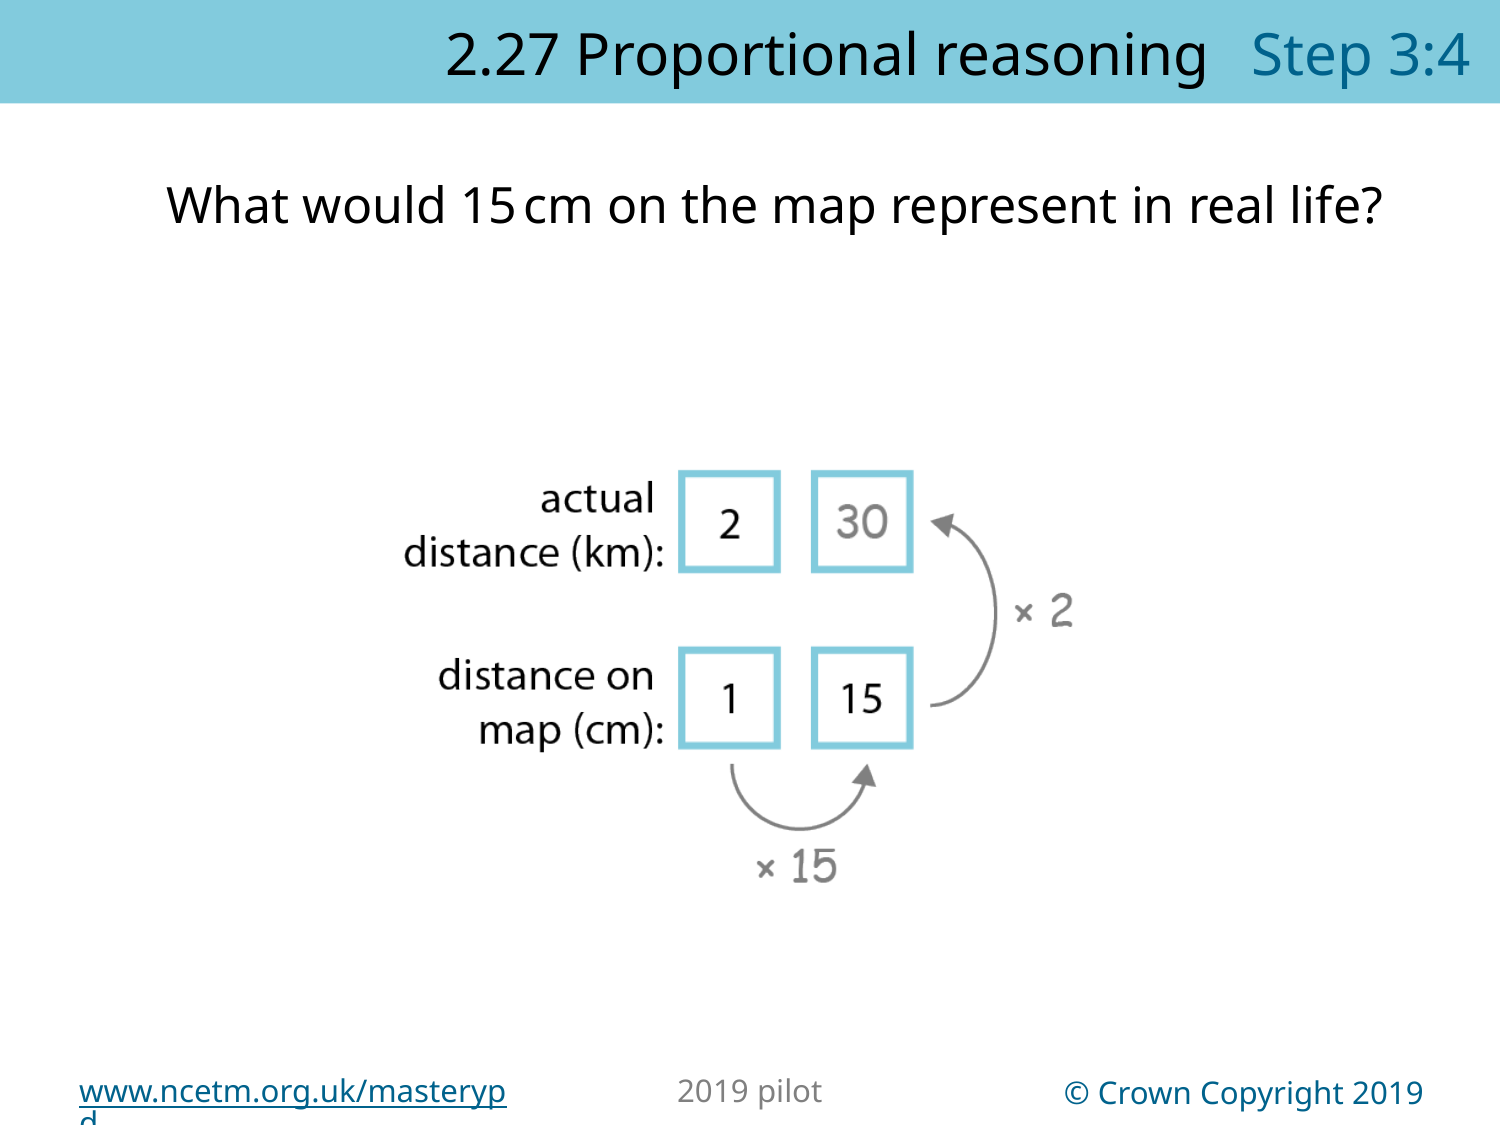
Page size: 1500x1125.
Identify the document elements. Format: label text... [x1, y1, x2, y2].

picture [377, 273, 1123, 974]
text_box What would 15 cm on the map represent in real life? [151, 165, 1399, 241]
list 2.27 Proportional reasoning Step 3:4 [0, 0, 1500, 104]
